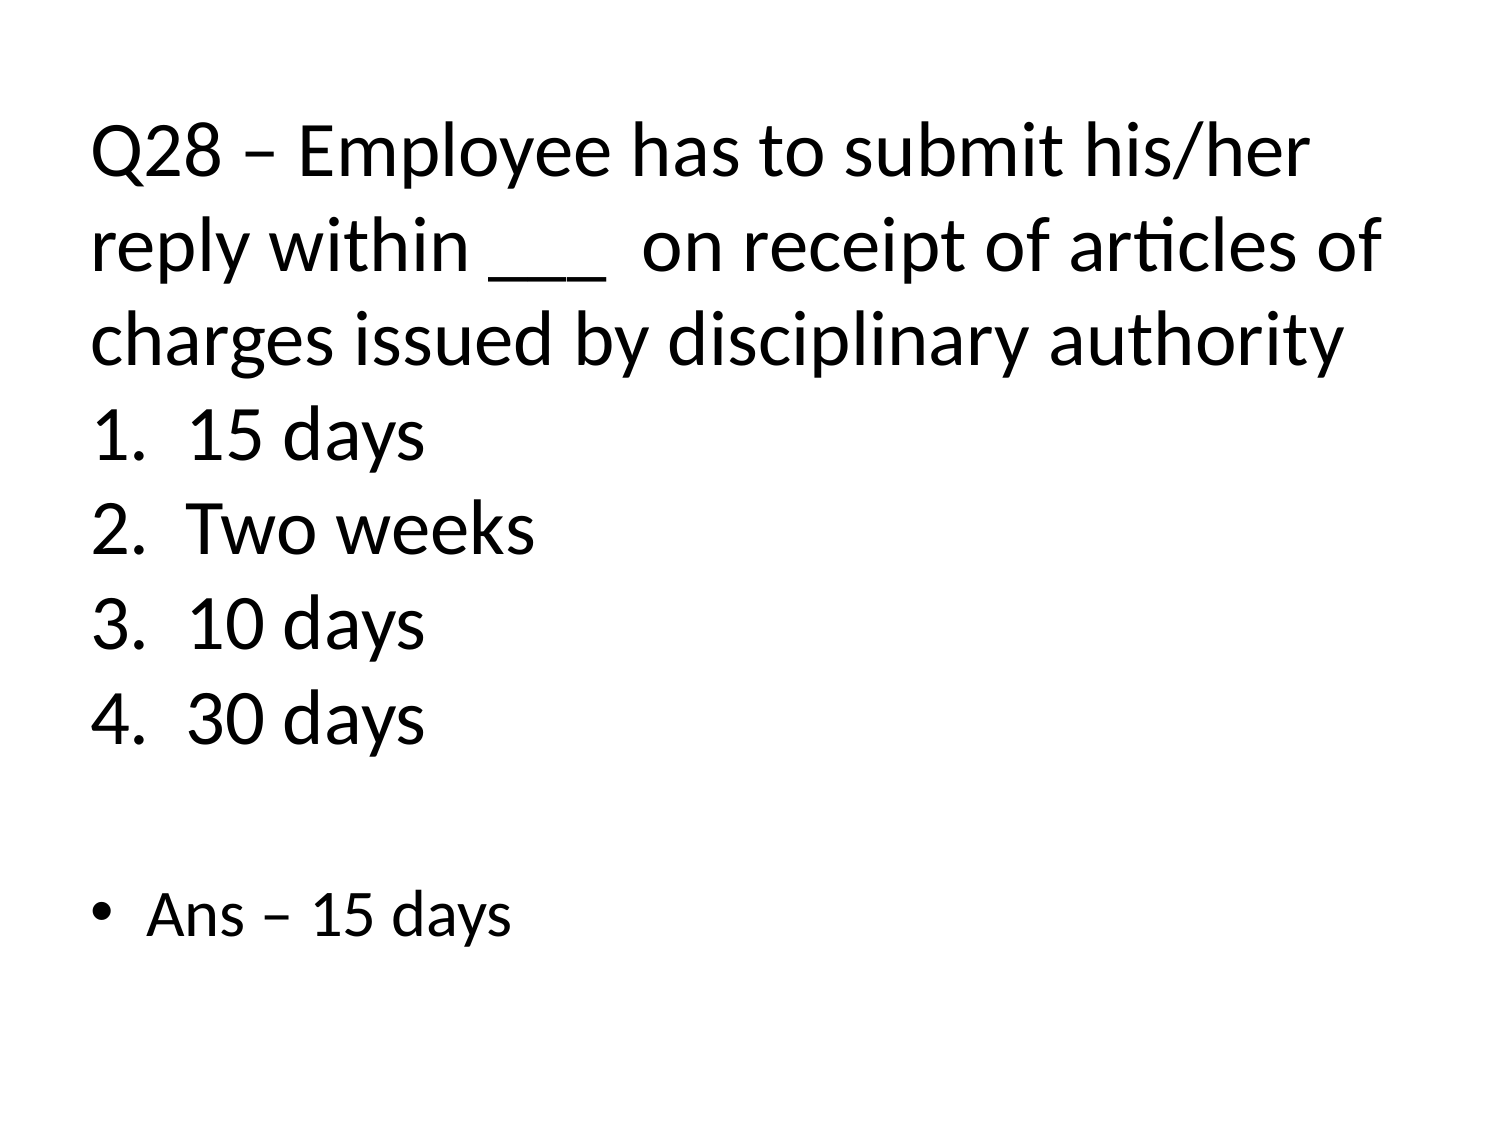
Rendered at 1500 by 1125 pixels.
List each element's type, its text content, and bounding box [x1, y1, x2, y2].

list Ans – 15 days [75, 862, 1425, 1005]
title Q28 – Employee has to submit his/her reply within ___ on receipt of articles of charges issued by disciplinary authority 1. 15 days 2. Two weeks 3. 10 days 4. 30 days [75, 45, 1425, 813]
